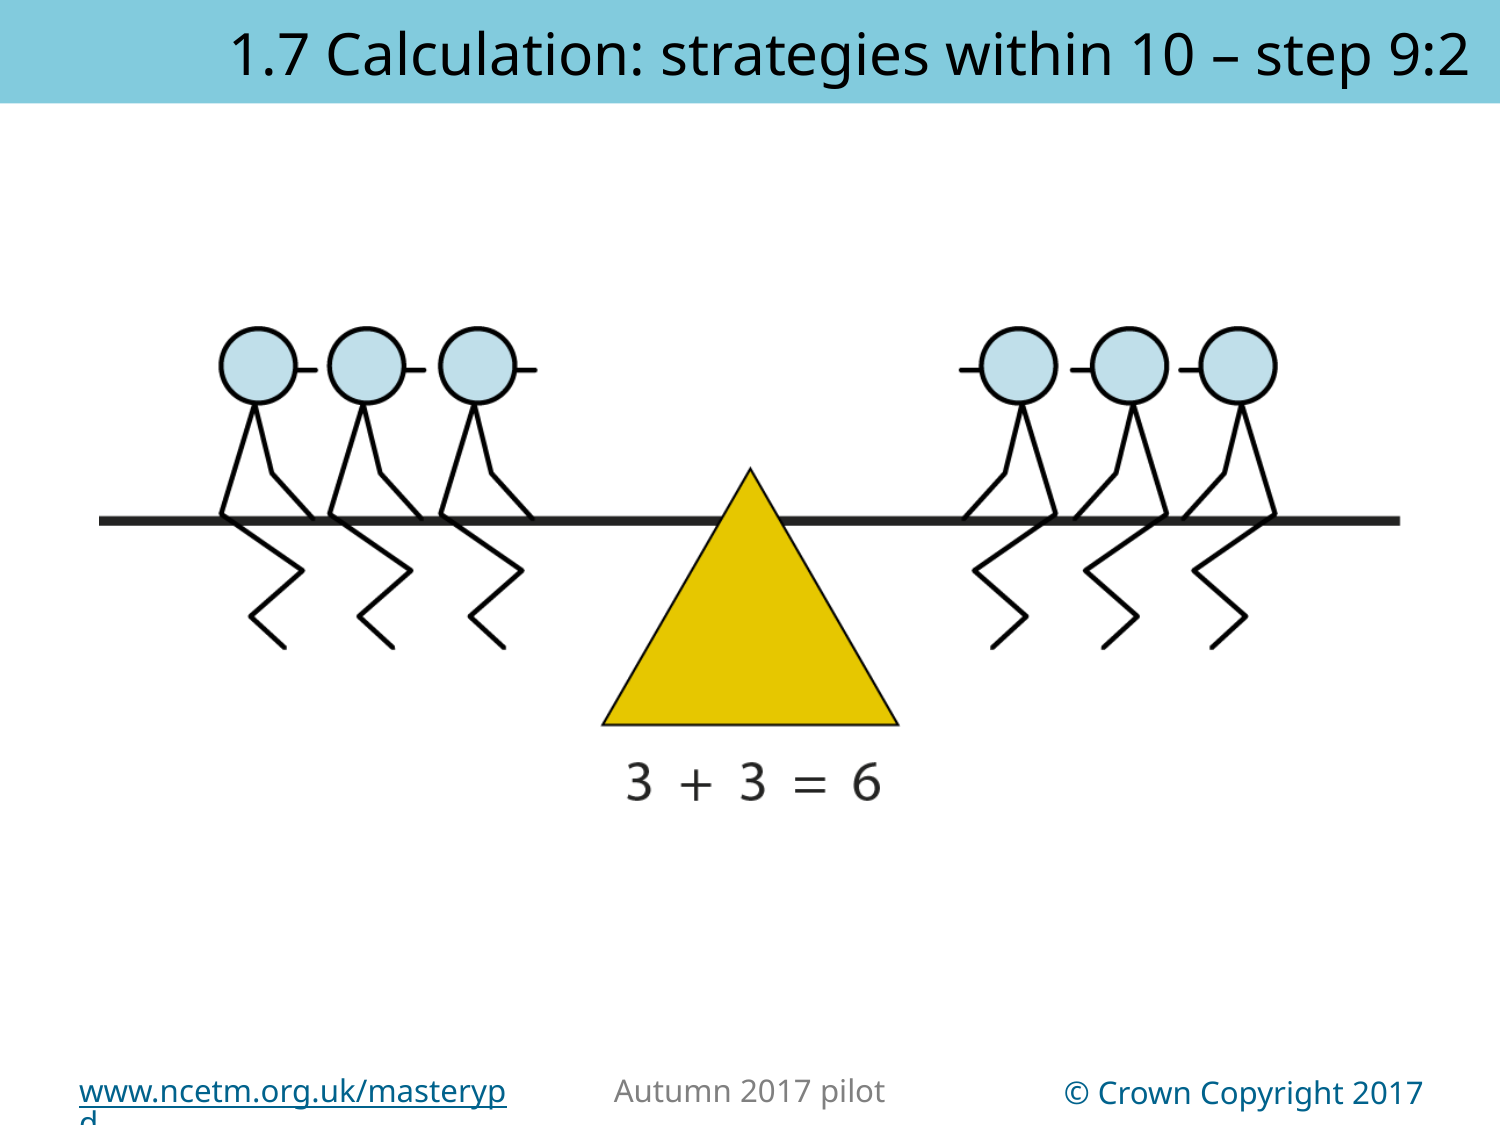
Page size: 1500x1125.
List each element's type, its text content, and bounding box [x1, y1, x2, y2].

picture [98, 325, 1401, 818]
list 1.7 Calculation: strategies within 10 – step 9:2 [0, 0, 1500, 104]
